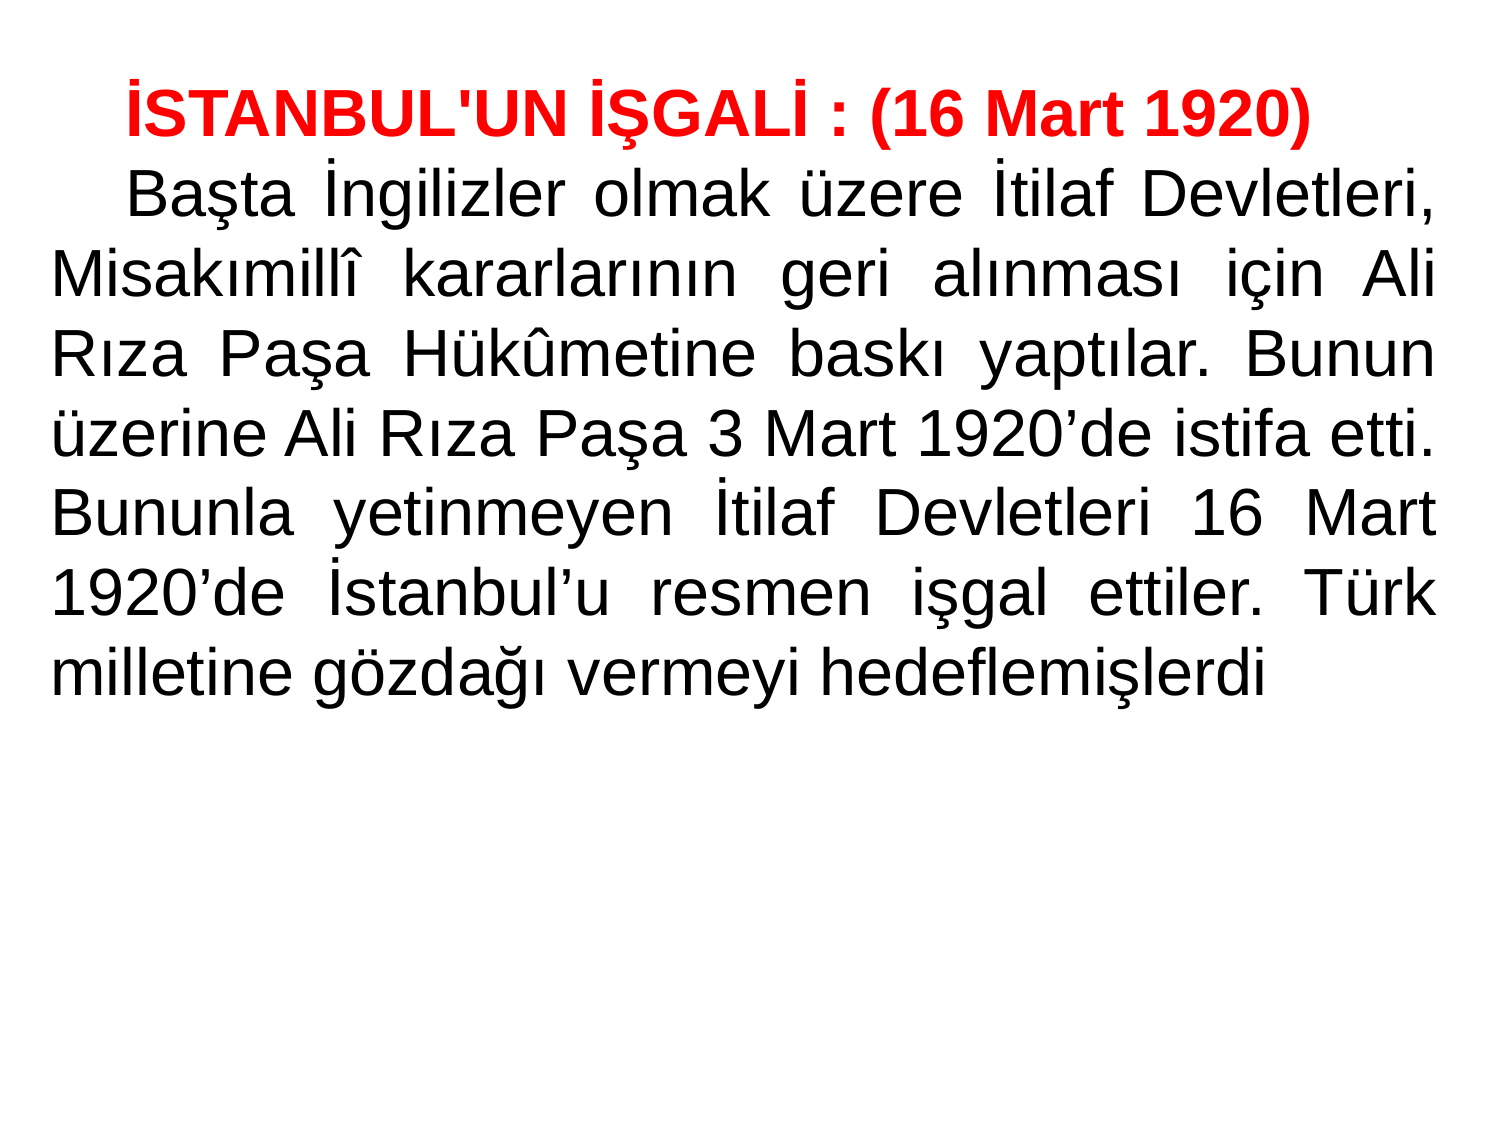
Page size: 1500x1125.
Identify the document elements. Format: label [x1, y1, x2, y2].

text_box [35, 61, 1454, 717]
